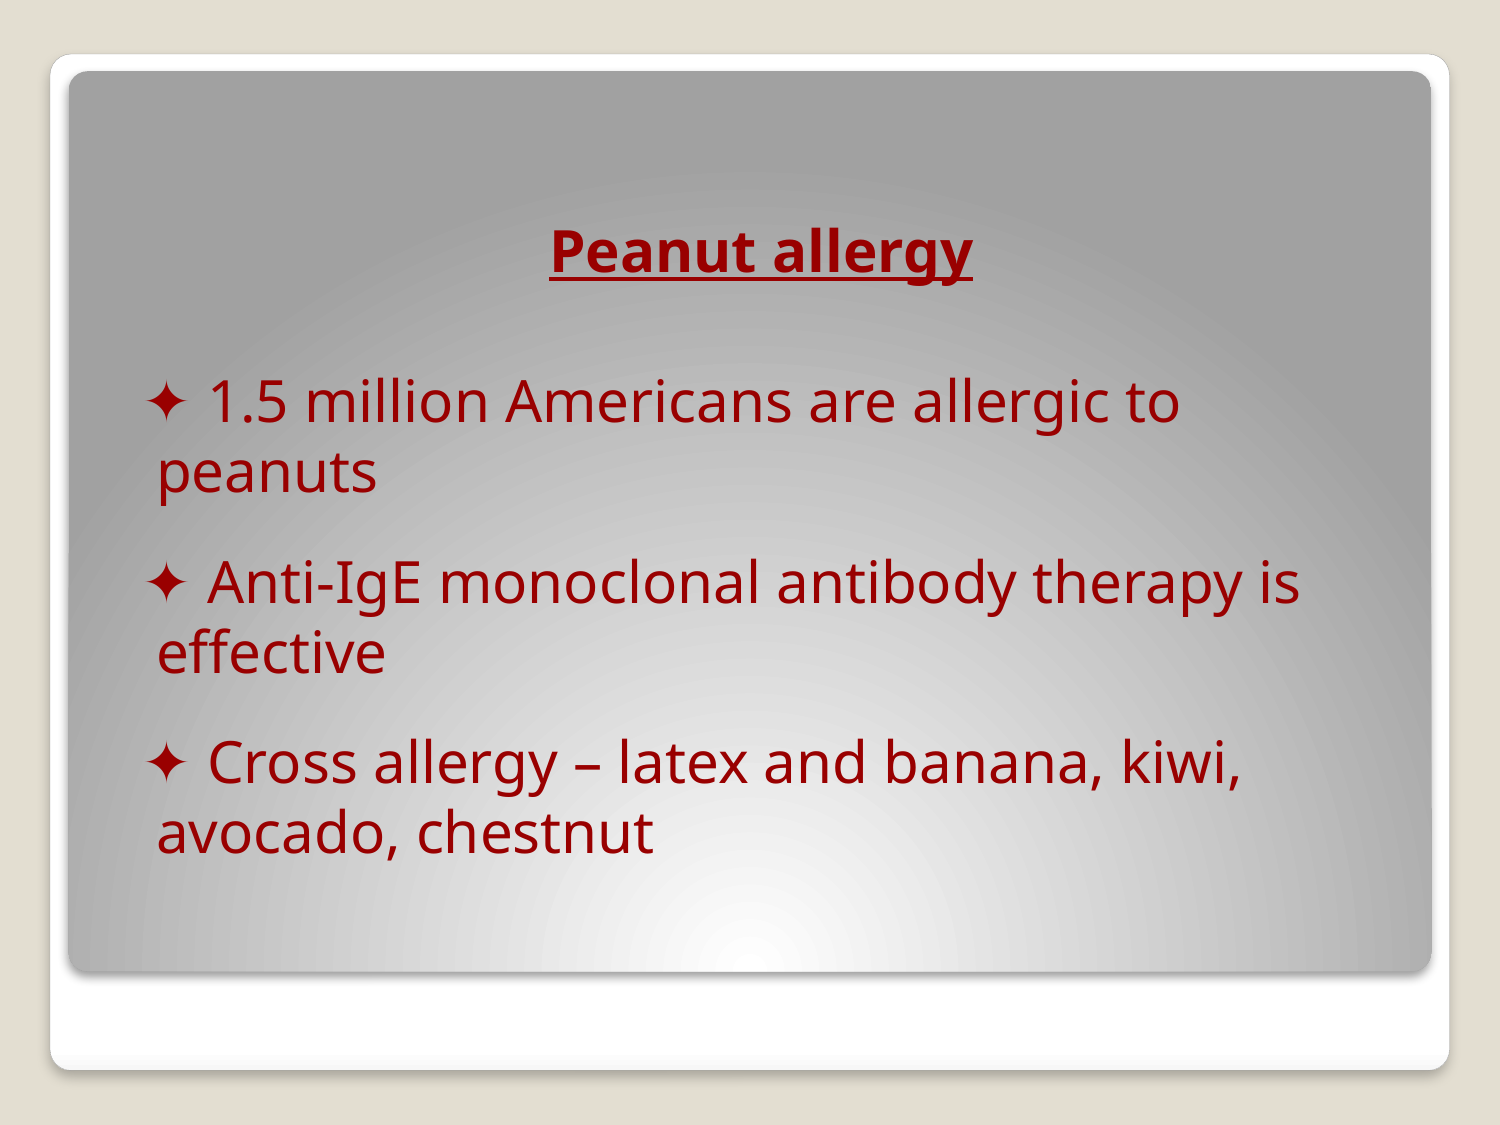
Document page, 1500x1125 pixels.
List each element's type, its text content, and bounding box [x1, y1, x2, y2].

list Peanut allergy ✦ 1.5 million Americans are allergic to peanuts ✦ Anti-IgE monoclonal antibody therapy is effective ✦ Cross allergy – latex and banana, kiwi, avocado, chestnut [82, 199, 1425, 973]
